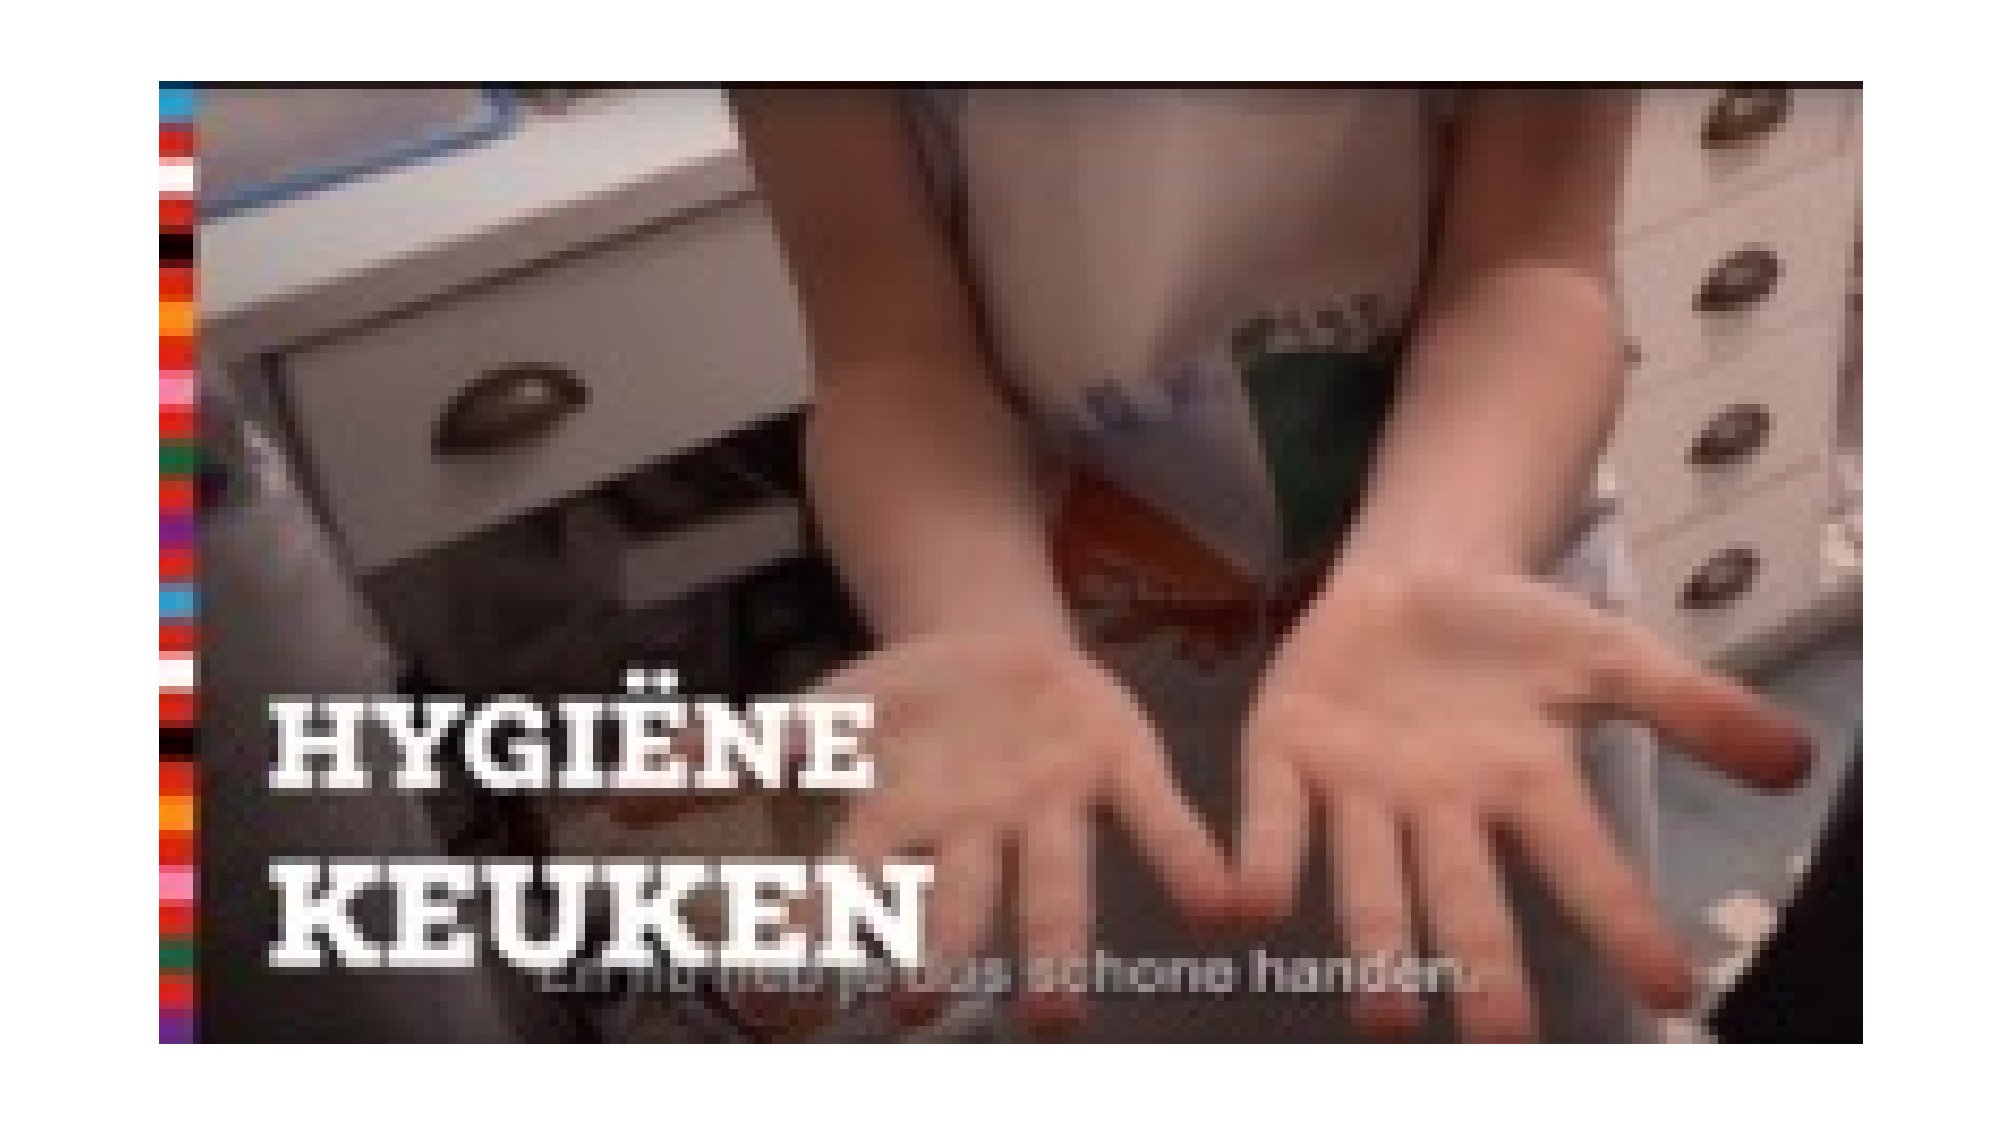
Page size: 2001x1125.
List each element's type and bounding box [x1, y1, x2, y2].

text_box [158, 80, 1864, 1044]
